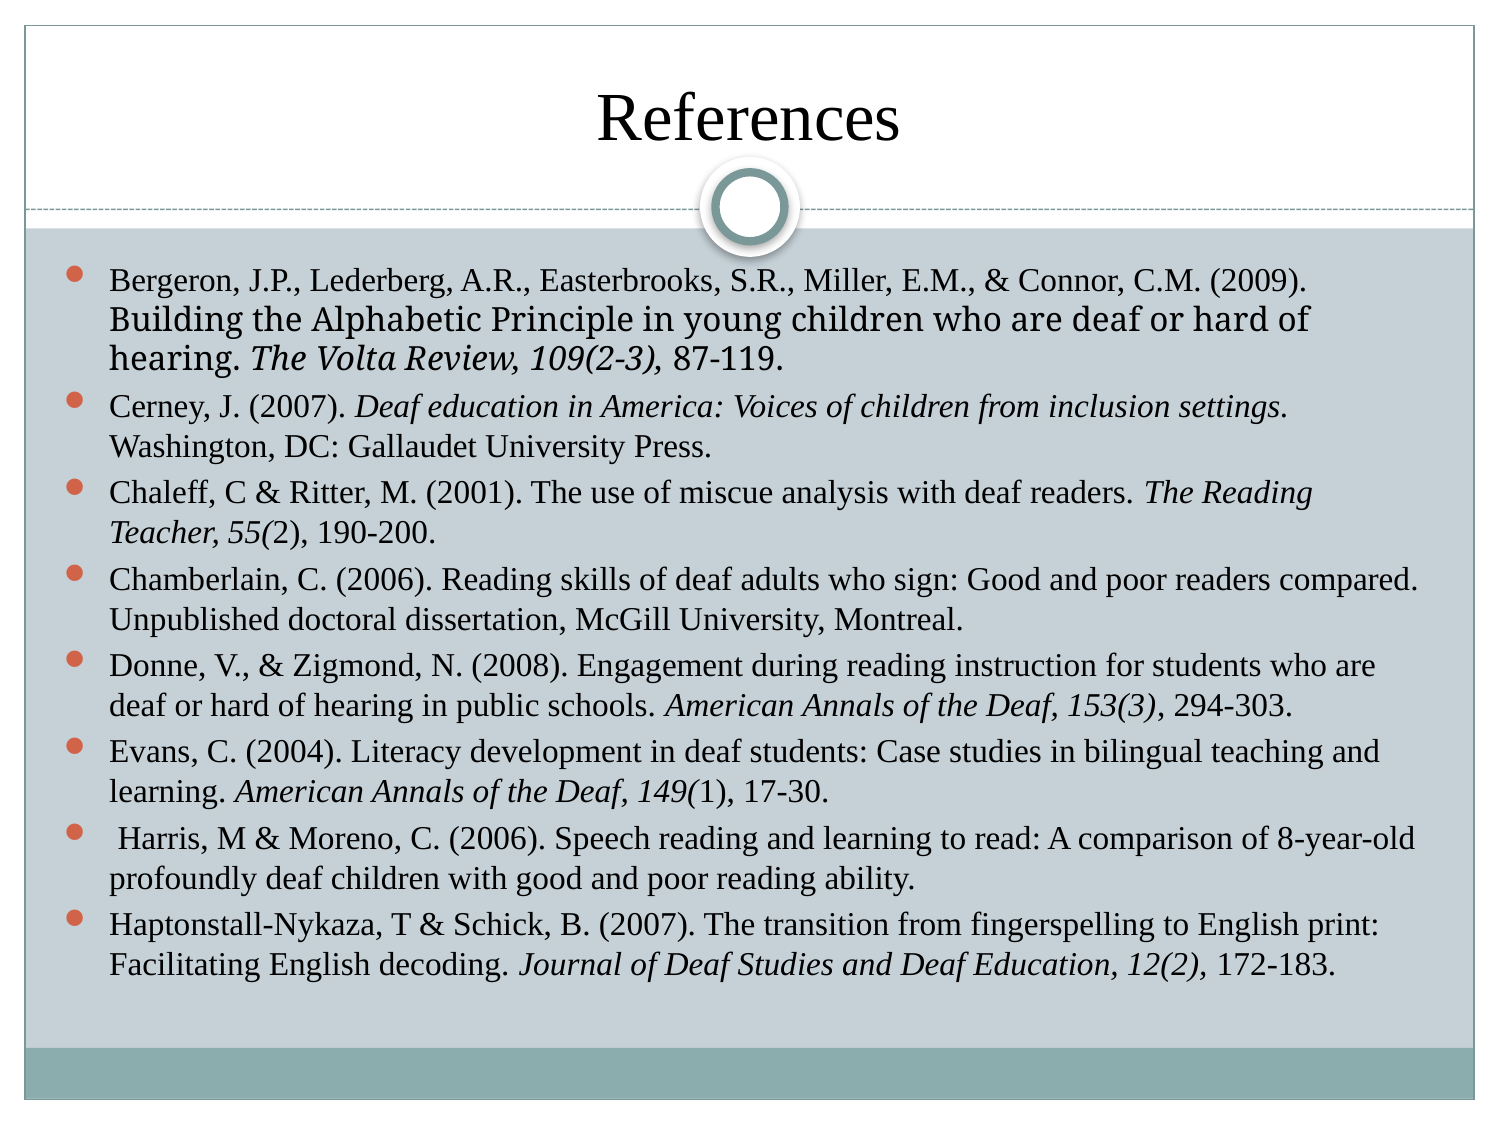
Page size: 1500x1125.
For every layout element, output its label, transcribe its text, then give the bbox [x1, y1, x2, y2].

title References [49, 37, 1450, 162]
list Bergeron, J.P., Lederberg, A.R., Easterbrooks, S.R., Miller, E.M., & Connor, C.M. (2009). Building the Alphabetic Principle in young children who are deaf or hard of hearing. The Volta Review, 109(2-3), 87-119. Cerney, J. (2007). Deaf education in America: Voices of children from inclusion settings. Washington, DC: Gallaudet University Press. Chaleff, C & Ritter, M. (2001). The use of miscue analysis with deaf readers. The Reading Teacher, 55(2), 190-200. Chamberlain, C. (2006). Reading skills of deaf adults who sign: Good and poor readers compared. Unpublished doctoral dissertation, McGill University, Montreal. Donne, V., & Zigmond, N. (2008). Engagement during reading instruction for students who are deaf or hard of hearing in public schools. American Annals of the Deaf, 153(3), 294-303. Evans, C. (2004). Literacy development in deaf students: Case studies in bilingual teaching and learning. American Annals of the Deaf, 149(1), 17-30. Harris, M & Moreno, C. (2006). Speech reading and learning to read: A comparison of 8-year-old profoundly deaf children with good and poor reading ability. Haptonstall-Nykaza, T & Schick, B. (2007). The transition from fingerspelling to English print: Facilitating English decoding. Journal of Deaf Studies and Deaf Education, 12(2), 172-183. [49, 250, 1445, 1001]
